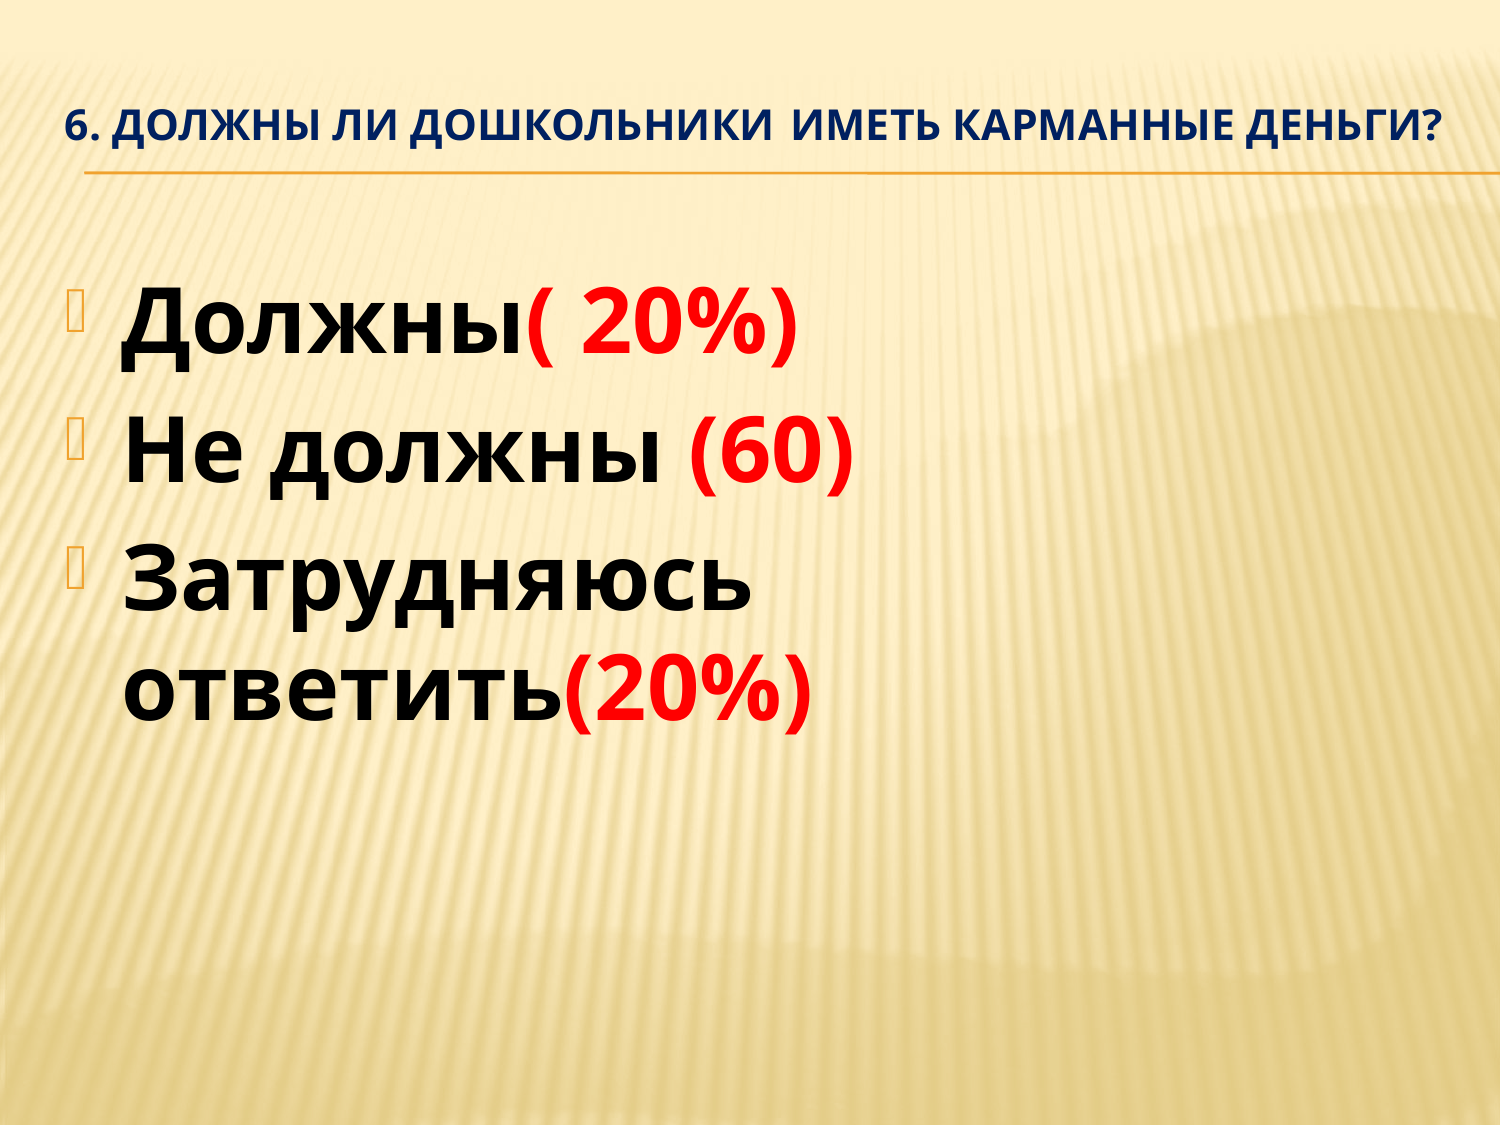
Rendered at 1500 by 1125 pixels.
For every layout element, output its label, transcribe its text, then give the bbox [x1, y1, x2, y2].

title 6. Должны ли дошкольники иметь карманные деньги? [50, 75, 1475, 213]
list Должны( 20%) Не должны (60) Затрудняюсь ответить(20%) [50, 254, 1475, 998]
